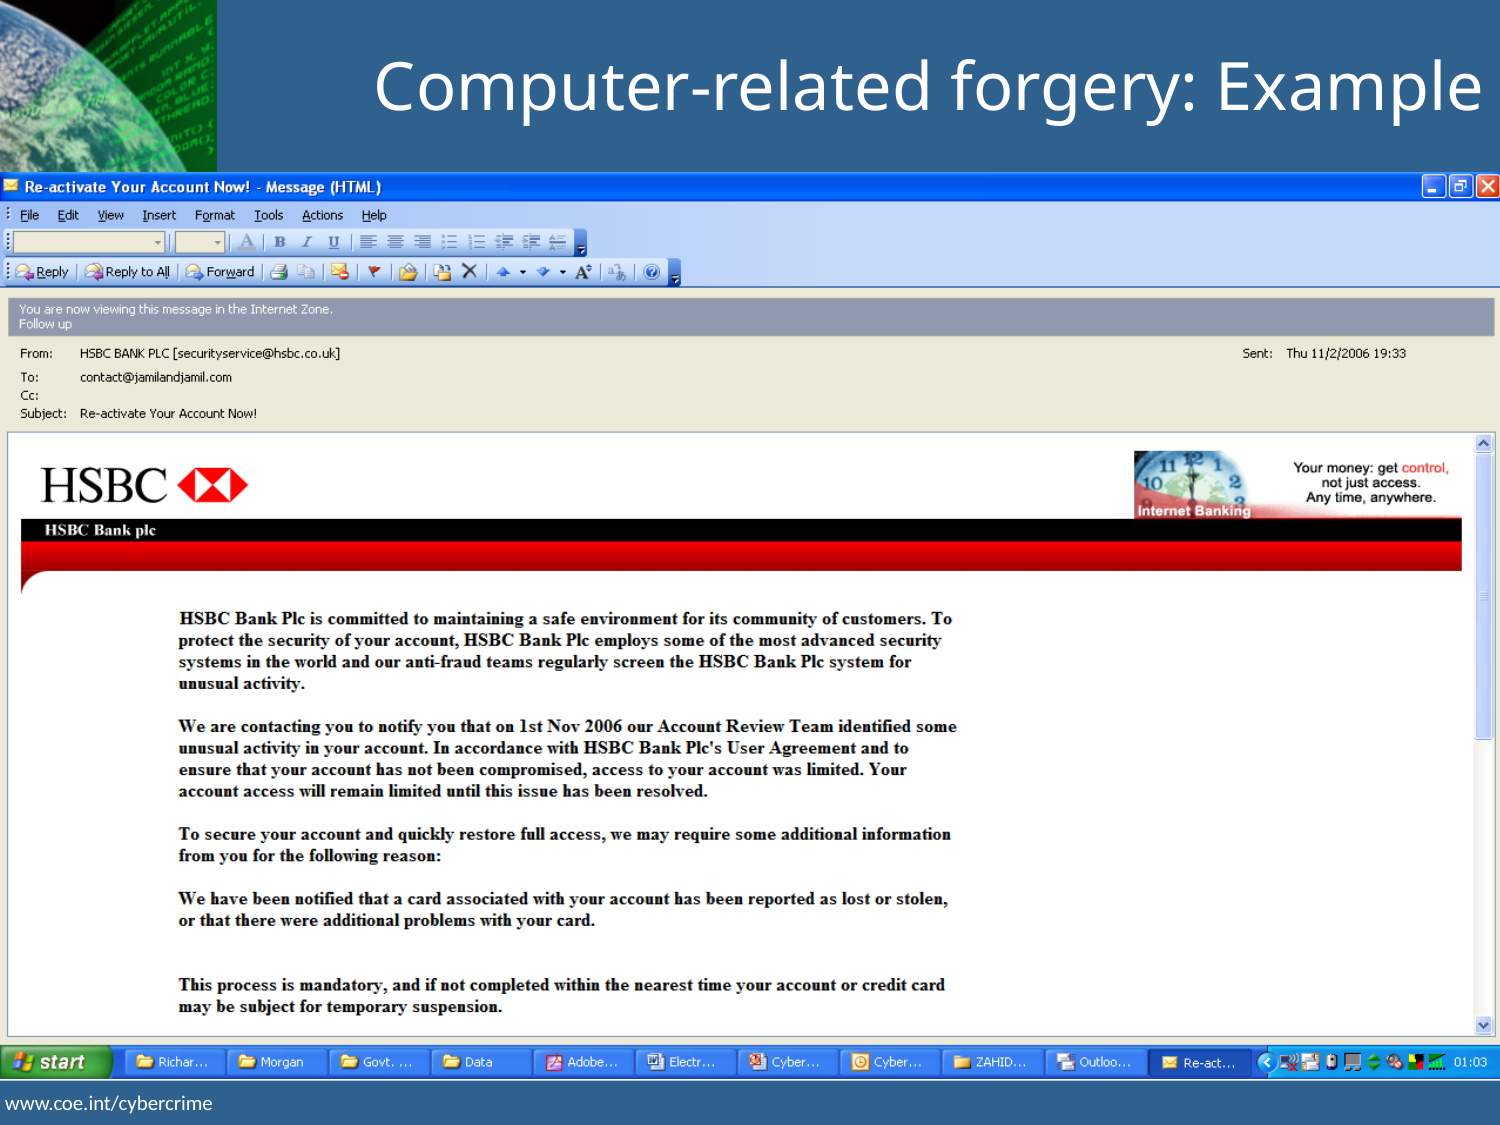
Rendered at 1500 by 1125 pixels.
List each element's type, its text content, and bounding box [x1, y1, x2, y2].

text_box Computer-related forgery: Example [247, 36, 1500, 131]
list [0, 172, 1500, 1079]
picture [0, 0, 217, 172]
